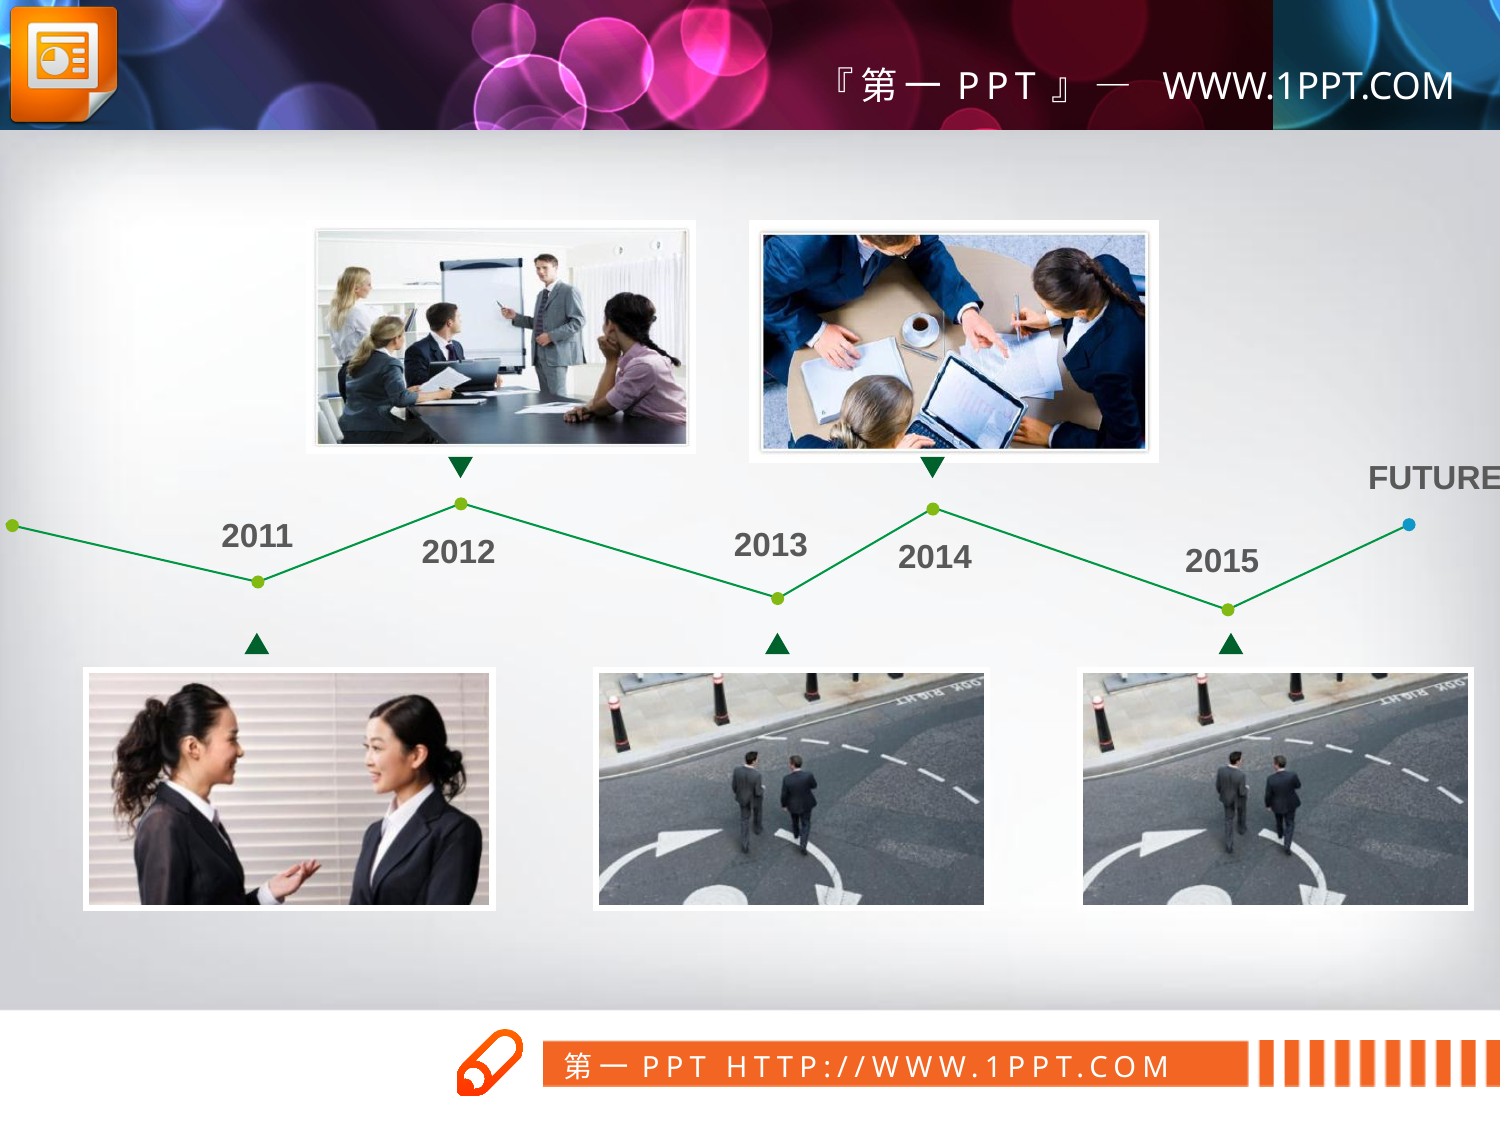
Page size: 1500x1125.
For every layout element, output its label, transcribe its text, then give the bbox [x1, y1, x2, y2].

text_box [448, 456, 473, 479]
picture [543, 1040, 1500, 1087]
picture [0, 0, 1500, 1012]
text_box [1218, 632, 1244, 655]
text_box FUTURE [1351, 447, 1500, 505]
text_box [765, 632, 790, 655]
text_box [925, 466, 940, 479]
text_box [5, 497, 1416, 617]
text_box [244, 632, 270, 655]
